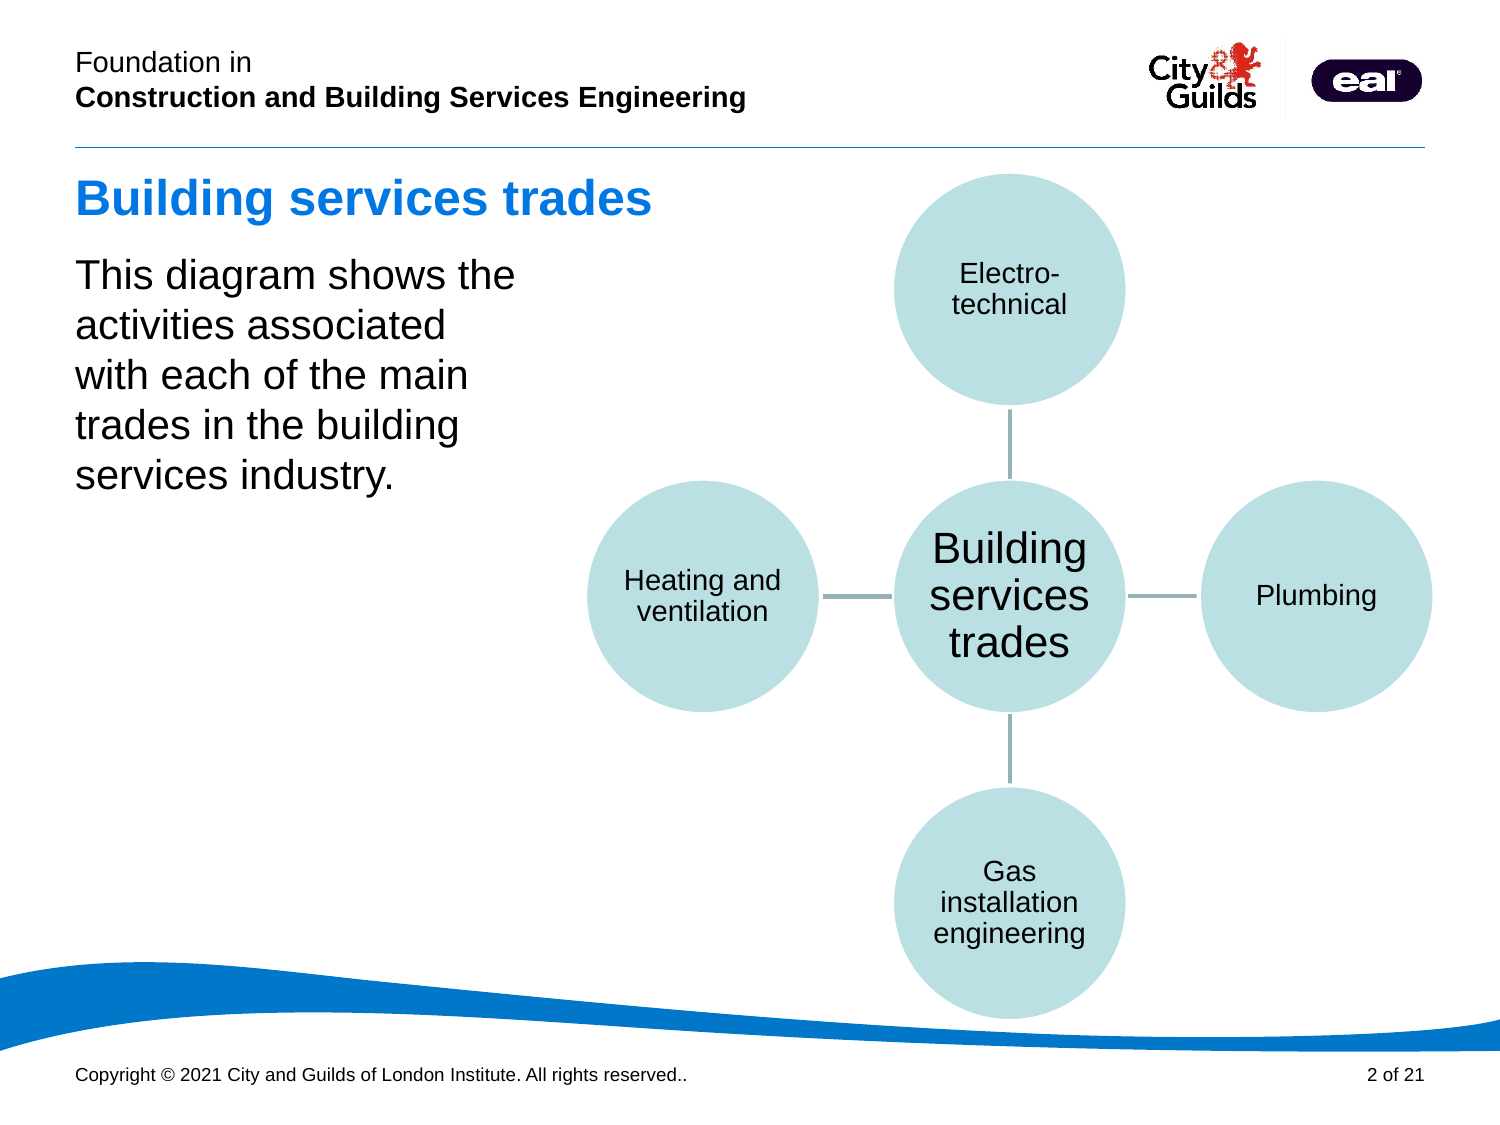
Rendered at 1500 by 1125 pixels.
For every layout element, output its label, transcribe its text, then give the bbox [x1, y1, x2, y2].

list This diagram shows the activities associated with each of the main trades in the building services industry. [74, 247, 413, 946]
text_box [418, 168, 1500, 1025]
picture [1149, 38, 1422, 121]
title Building services trades [74, 165, 1426, 229]
